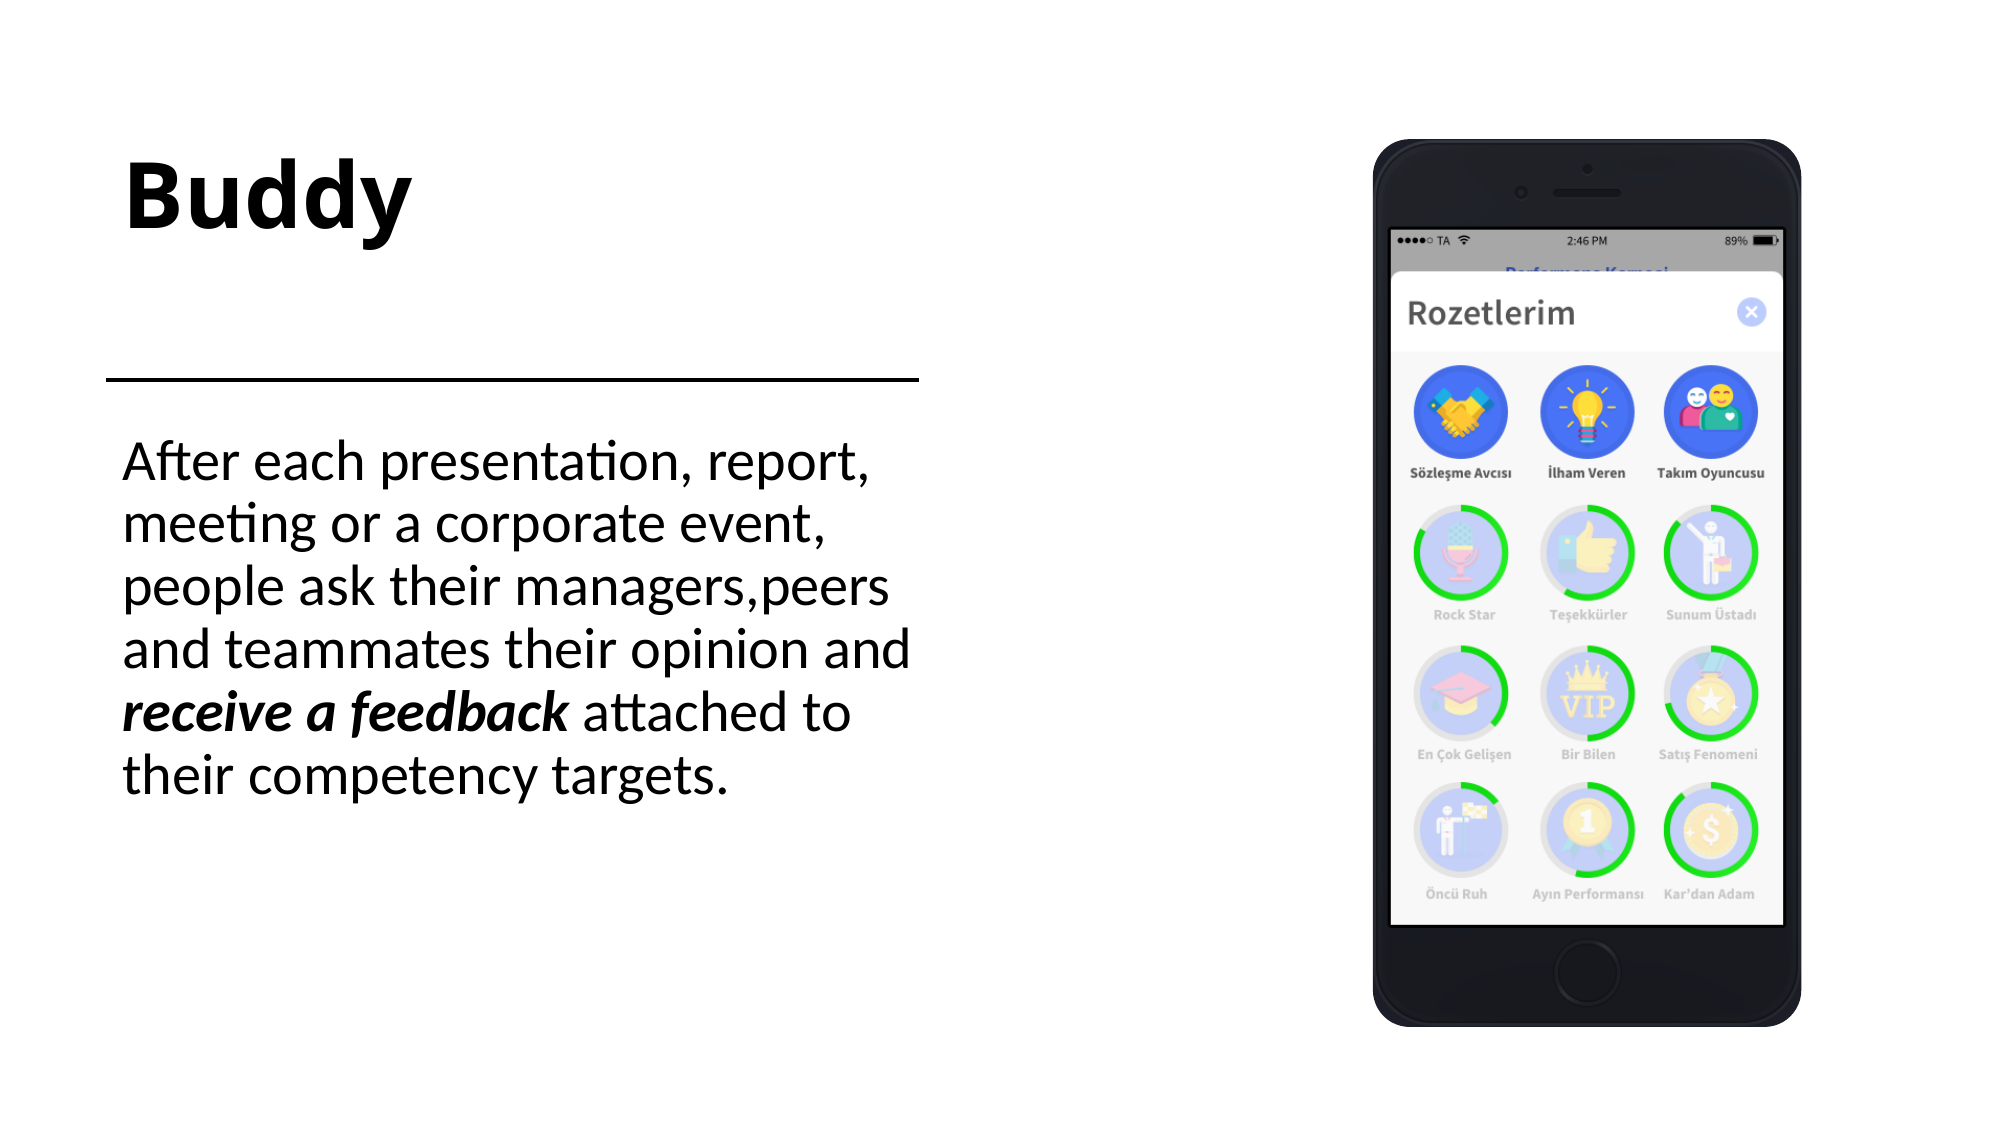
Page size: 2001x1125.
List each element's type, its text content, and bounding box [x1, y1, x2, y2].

title Buddy [107, 59, 948, 338]
picture [1372, 139, 1802, 1027]
list After each presentation, report, meeting or a corporate event, people ask their managers,peers and teammates their opinion and receive a feedback attached to their competency targets. [107, 422, 948, 991]
